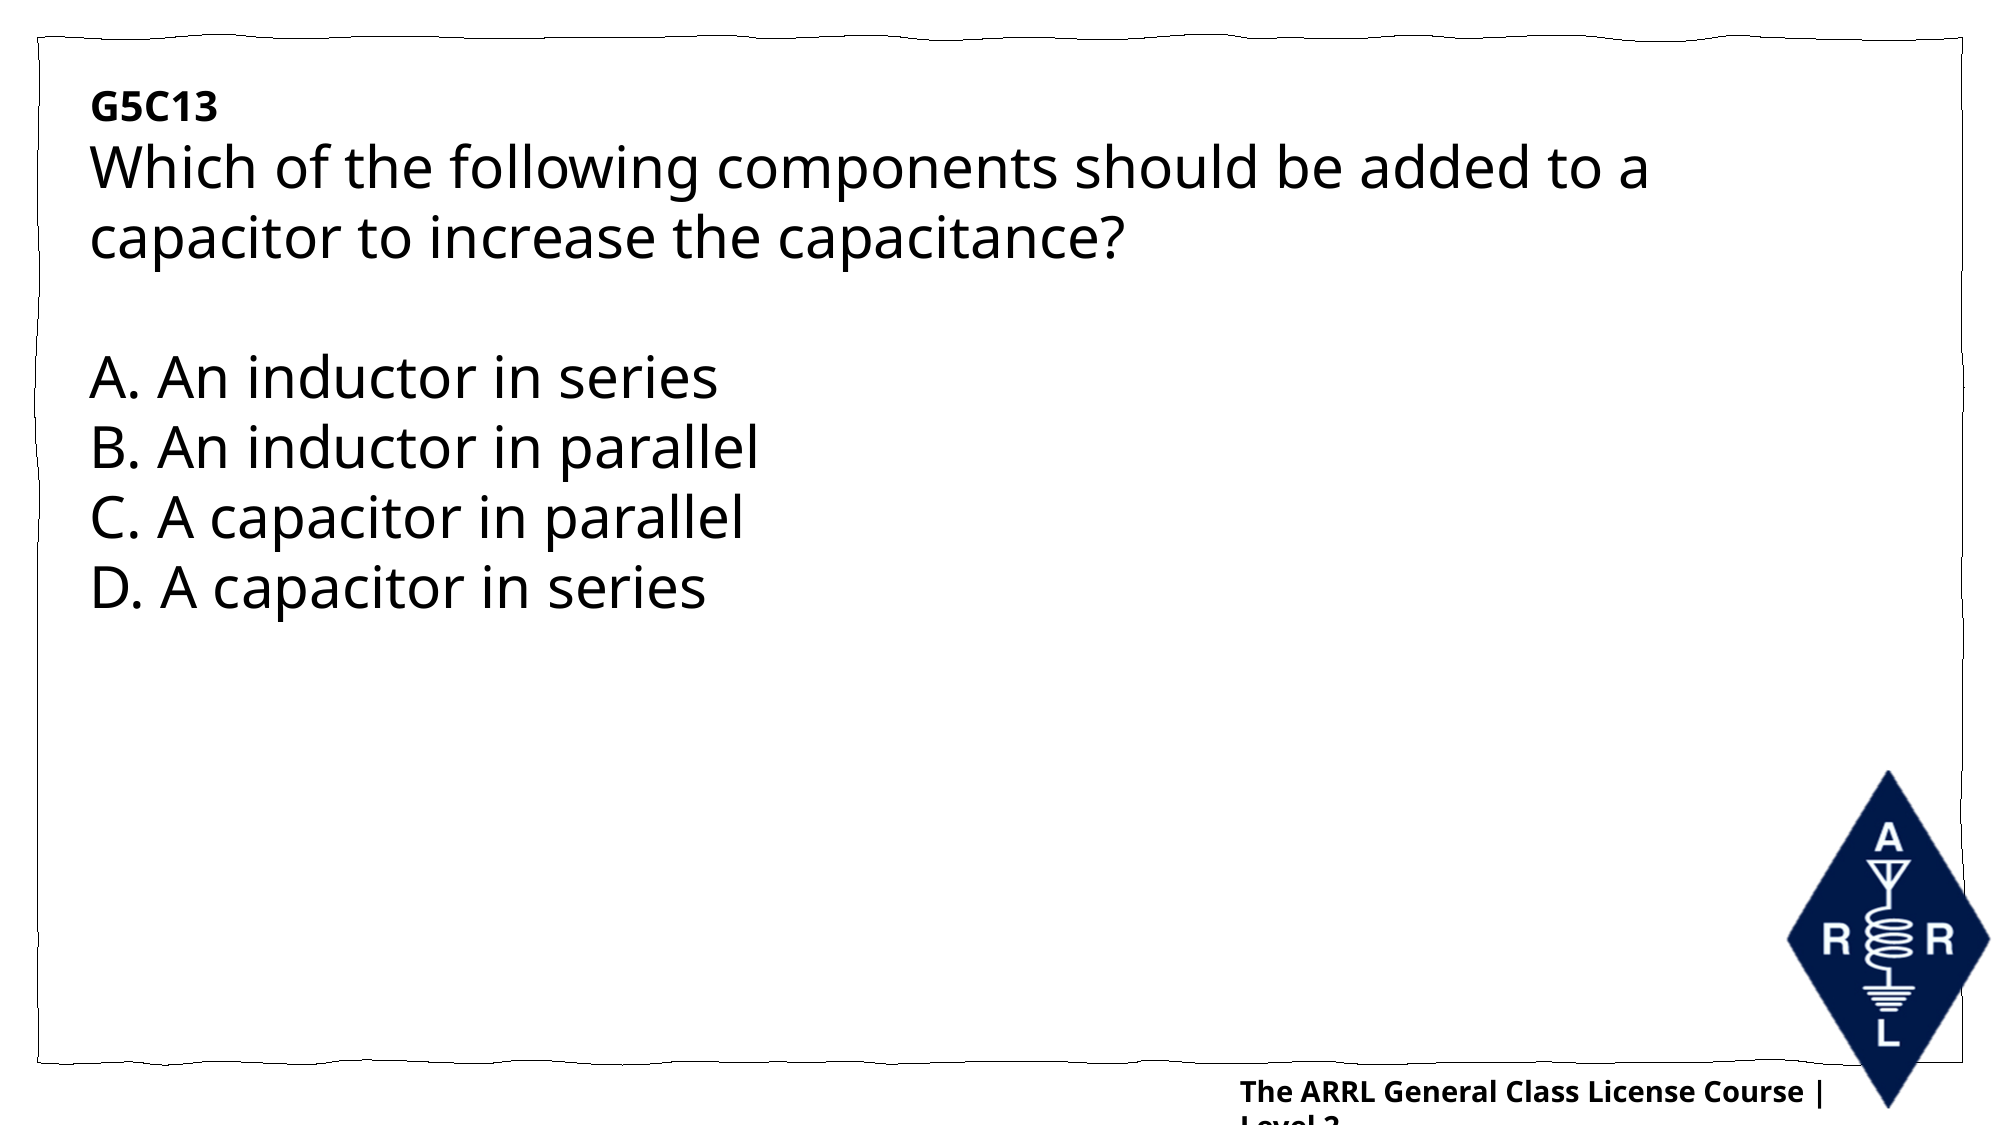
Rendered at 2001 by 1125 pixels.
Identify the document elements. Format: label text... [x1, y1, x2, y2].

text_box G5C13 Which of the following components should be added to a capacitor to increase the capacitance? A. An inductor in series B. An inductor in parallel C. A capacitor in parallel D. A capacitor in series [75, 72, 1850, 628]
picture [1773, 752, 1999, 1125]
